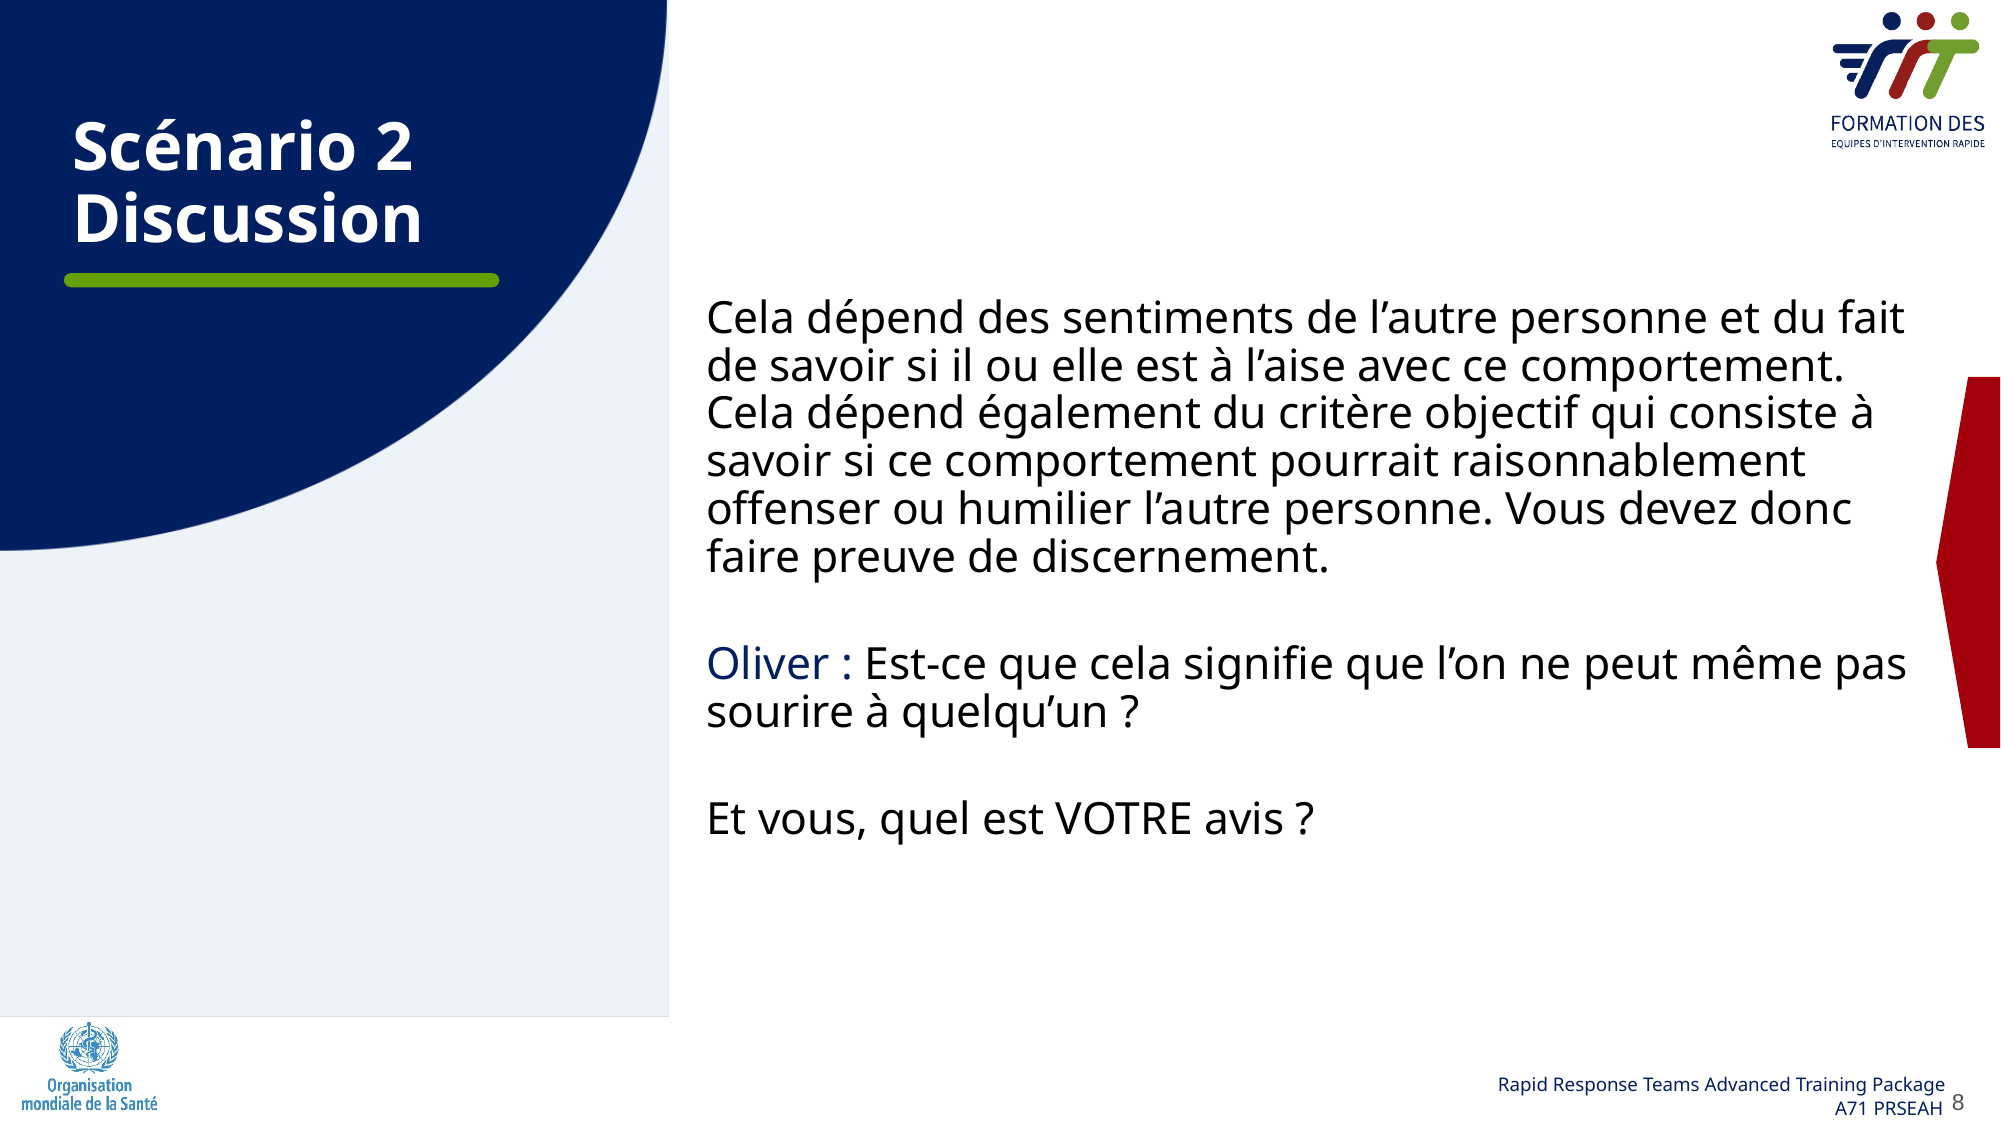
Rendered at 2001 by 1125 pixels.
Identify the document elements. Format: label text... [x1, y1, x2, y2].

text_box Scénario 2 Discussion [64, 25, 601, 343]
picture [1831, 11, 1985, 149]
picture [20, 1020, 158, 1111]
list Cela dépend des sentiments de l’autre personne et du fait de savoir si il ou elle est à l’aise avec ce comportement. Cela dépend également du critère objectif qui consiste à savoir si ce comportement pourrait raisonnablement offenser ou humilier l’autre personne. Vous devez donc faire preuve de discernement. Oliver : Est-ce que cela signifie que l’on ne peut même pas sourire à quelqu’un ? Et vous, quel est VOTRE avis ? [698, 286, 1935, 1018]
text_box [63, 273, 500, 288]
picture [0, 0, 669, 1018]
